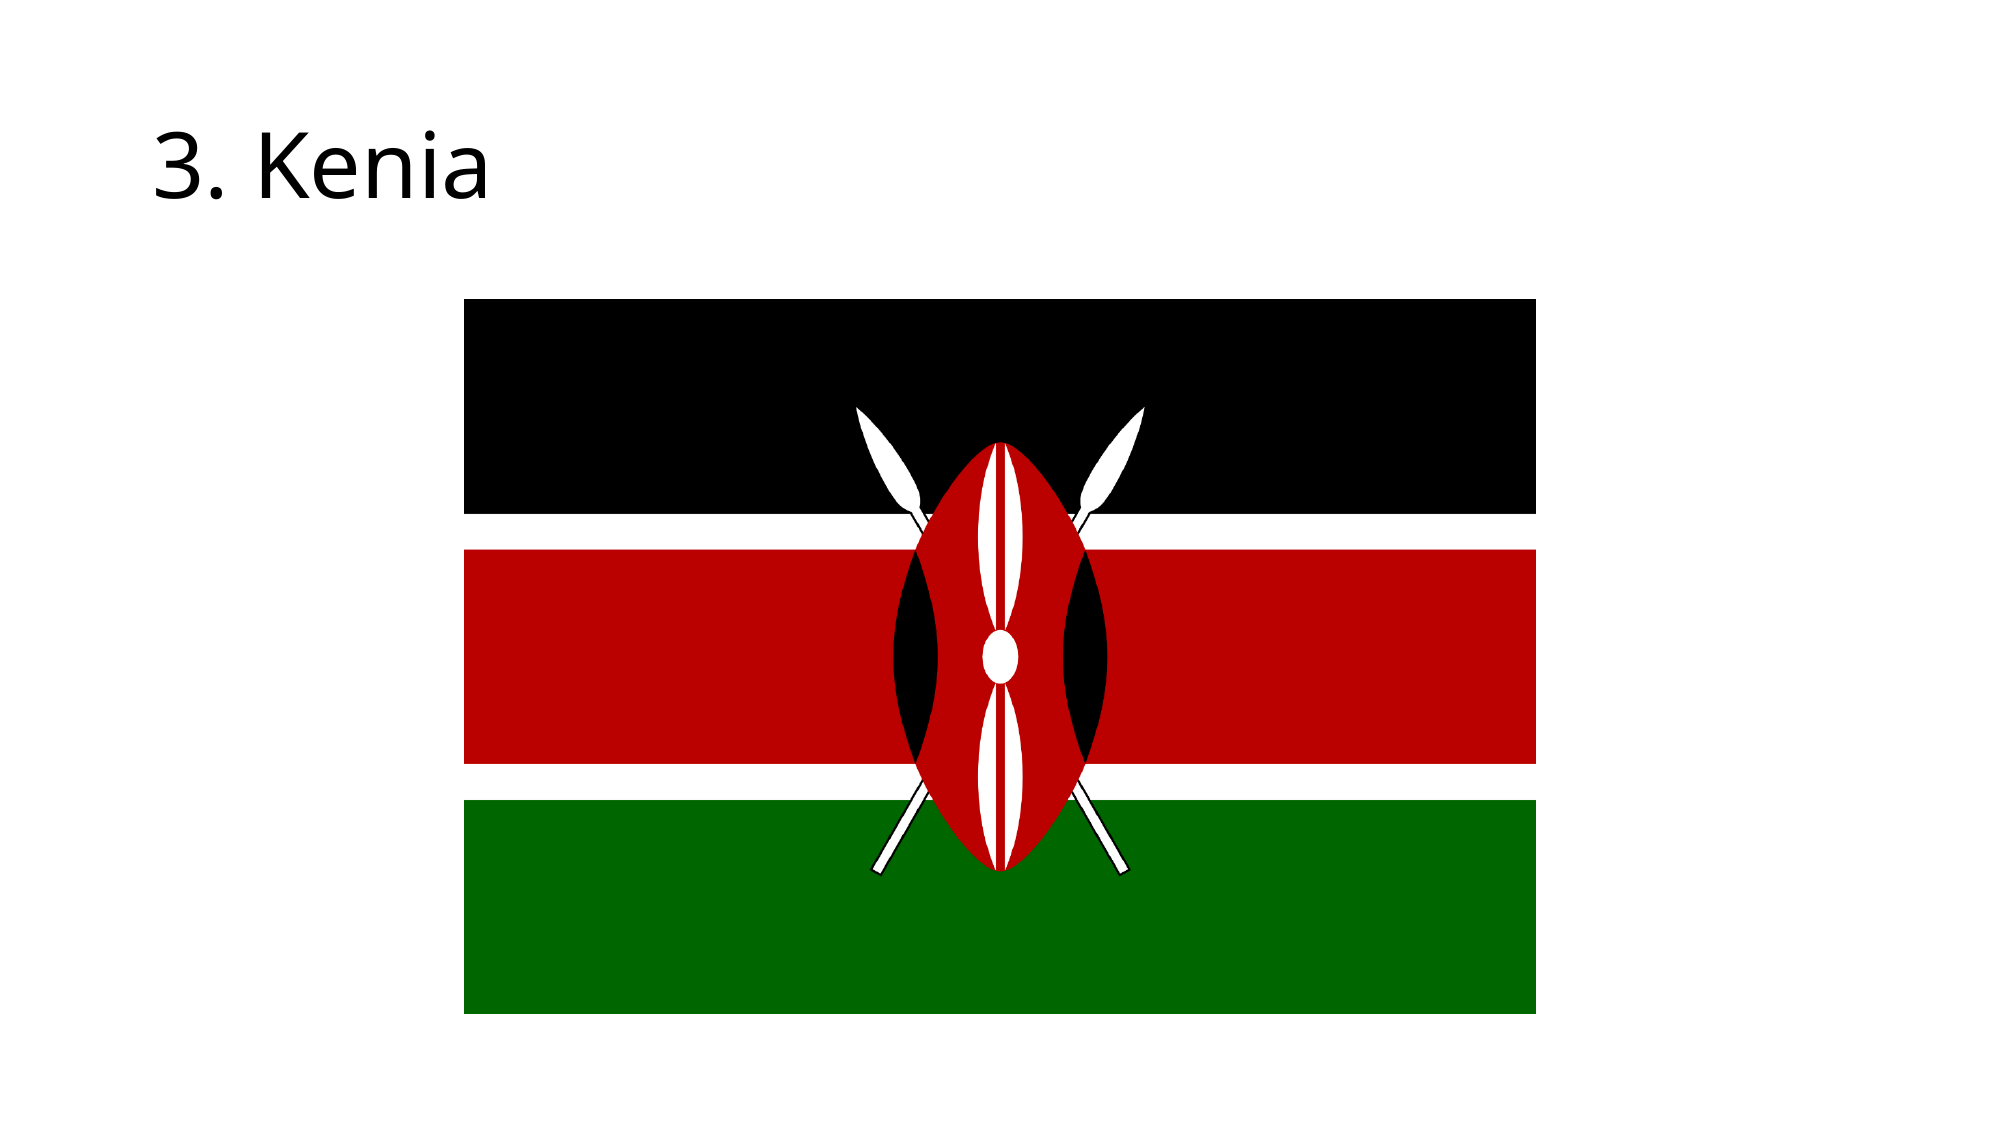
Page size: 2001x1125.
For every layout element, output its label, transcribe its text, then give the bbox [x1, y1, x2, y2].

title 3. Kenia [137, 59, 1863, 278]
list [464, 299, 1536, 1014]
